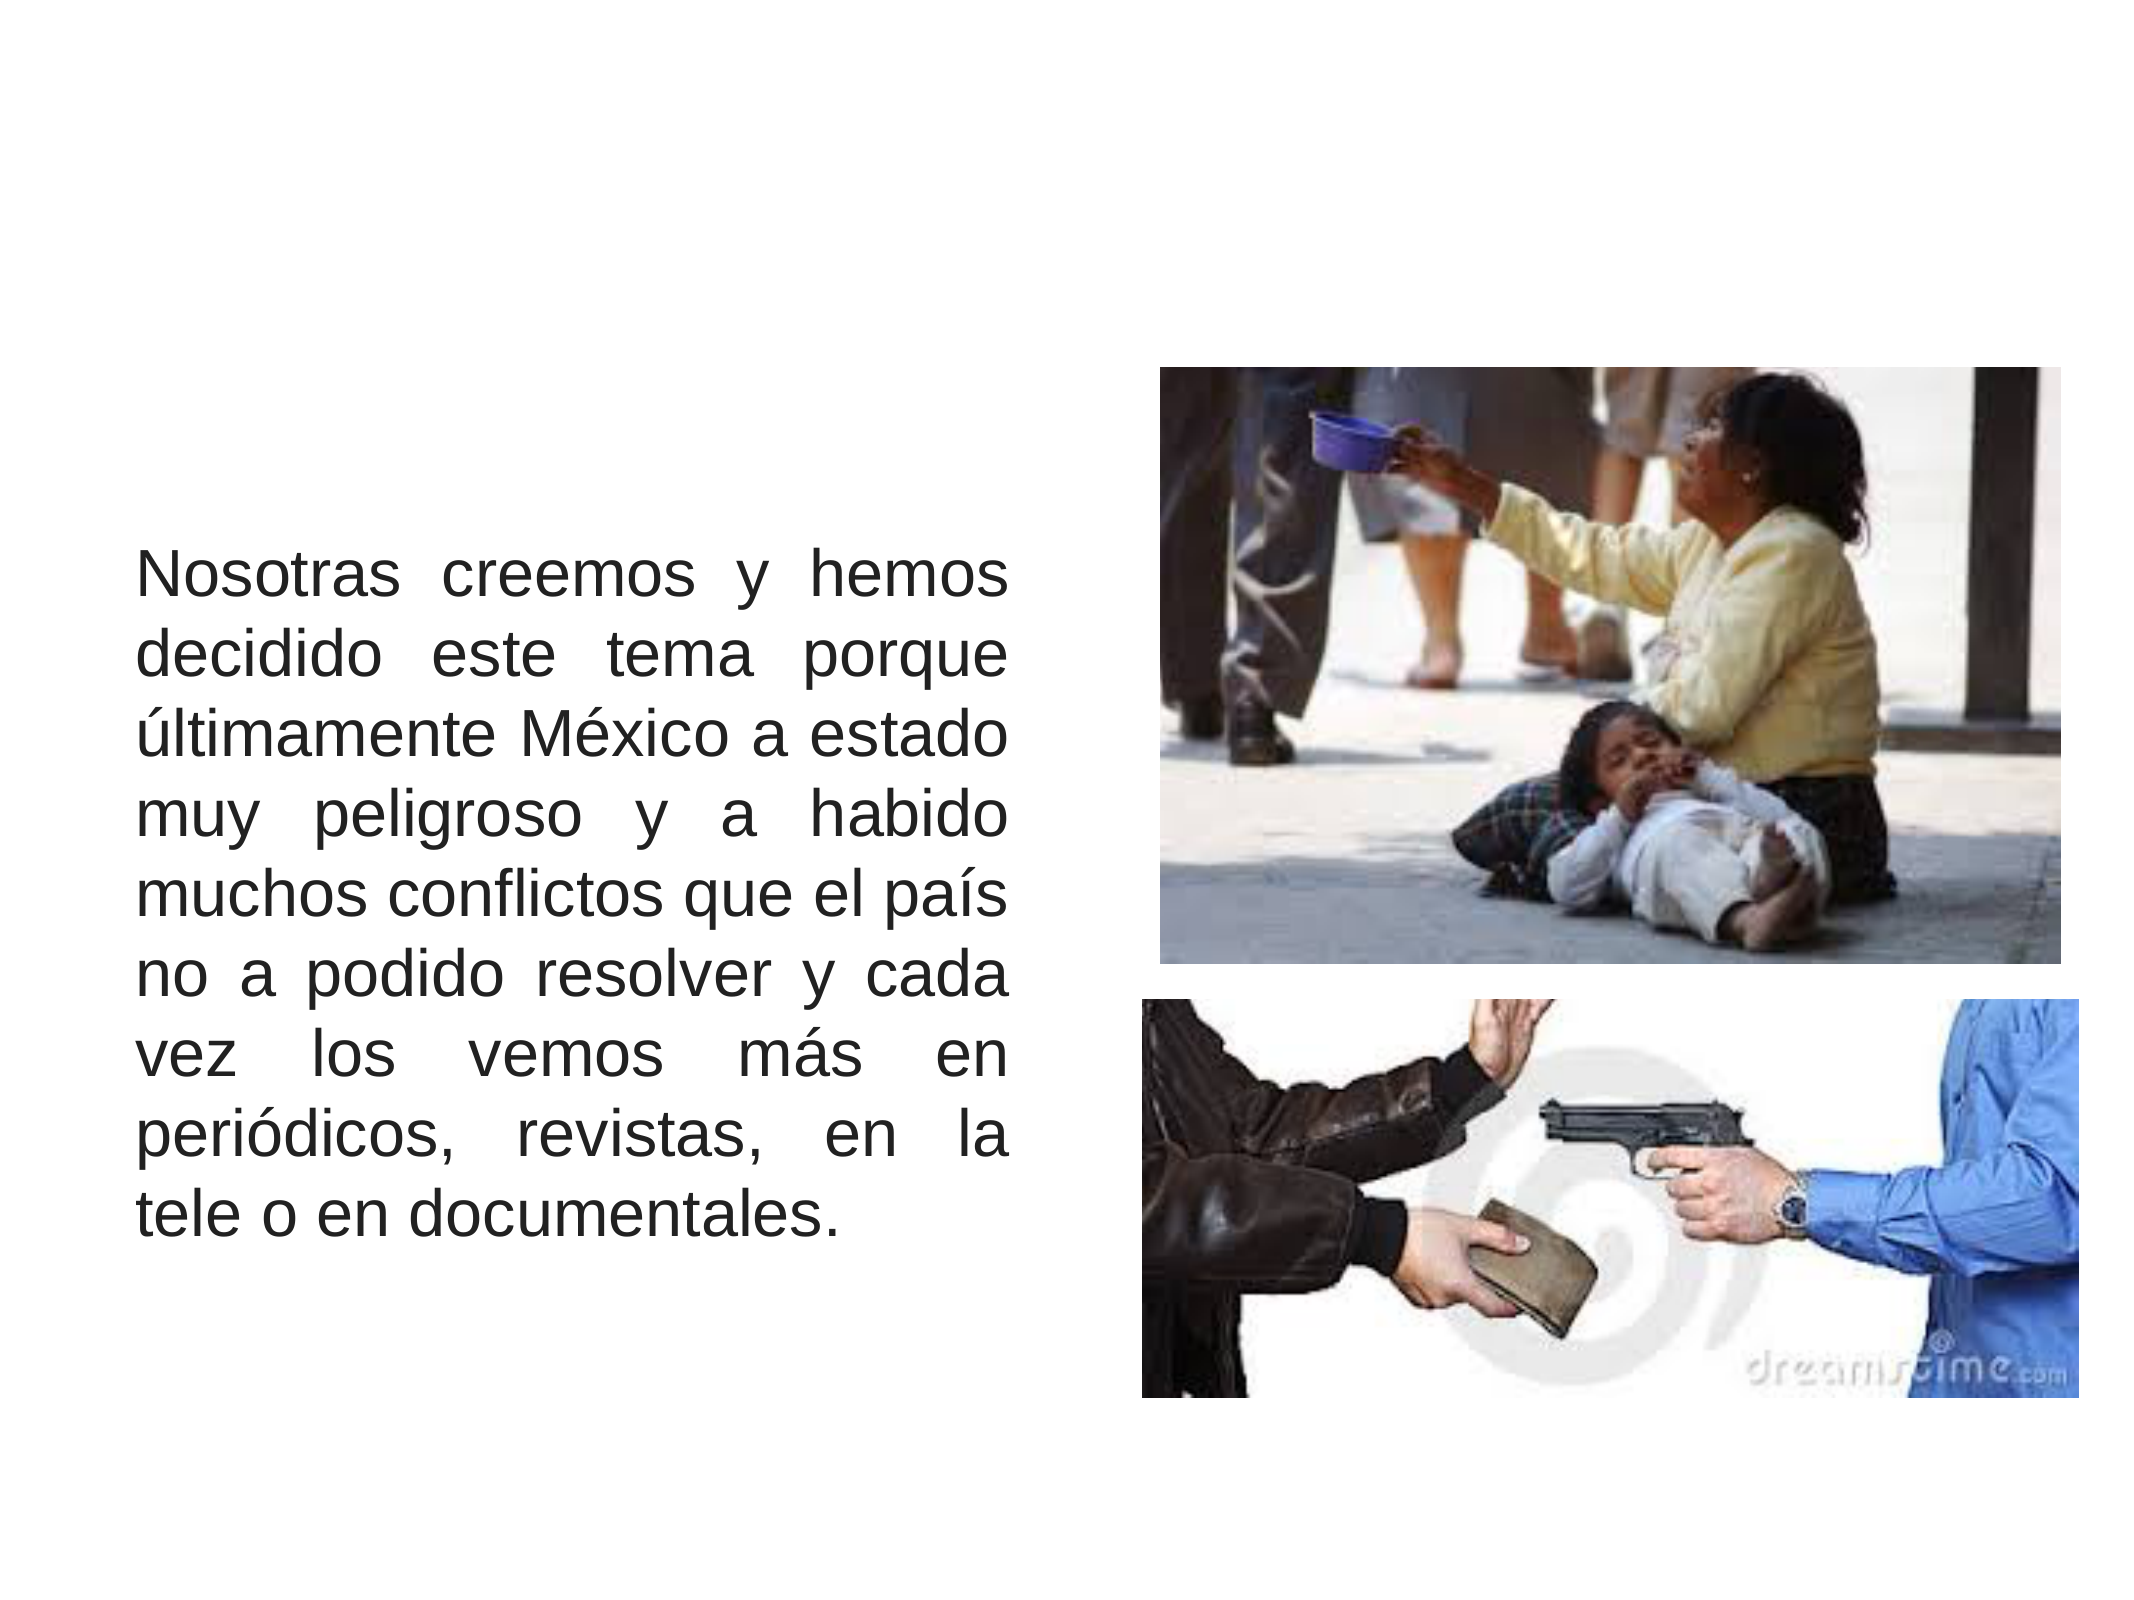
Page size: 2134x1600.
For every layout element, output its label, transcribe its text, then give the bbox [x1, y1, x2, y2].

picture [1160, 366, 2061, 965]
title Nosotras creemos y hemos decidido este tema porque últimamente México a estado muy peligroso y a habido muchos conflictos que el país no a podido resolver y cada vez los vemos más en periódicos, revistas, en la tele o en documentales. [134, 174, 1011, 1250]
picture [1142, 999, 2079, 1398]
